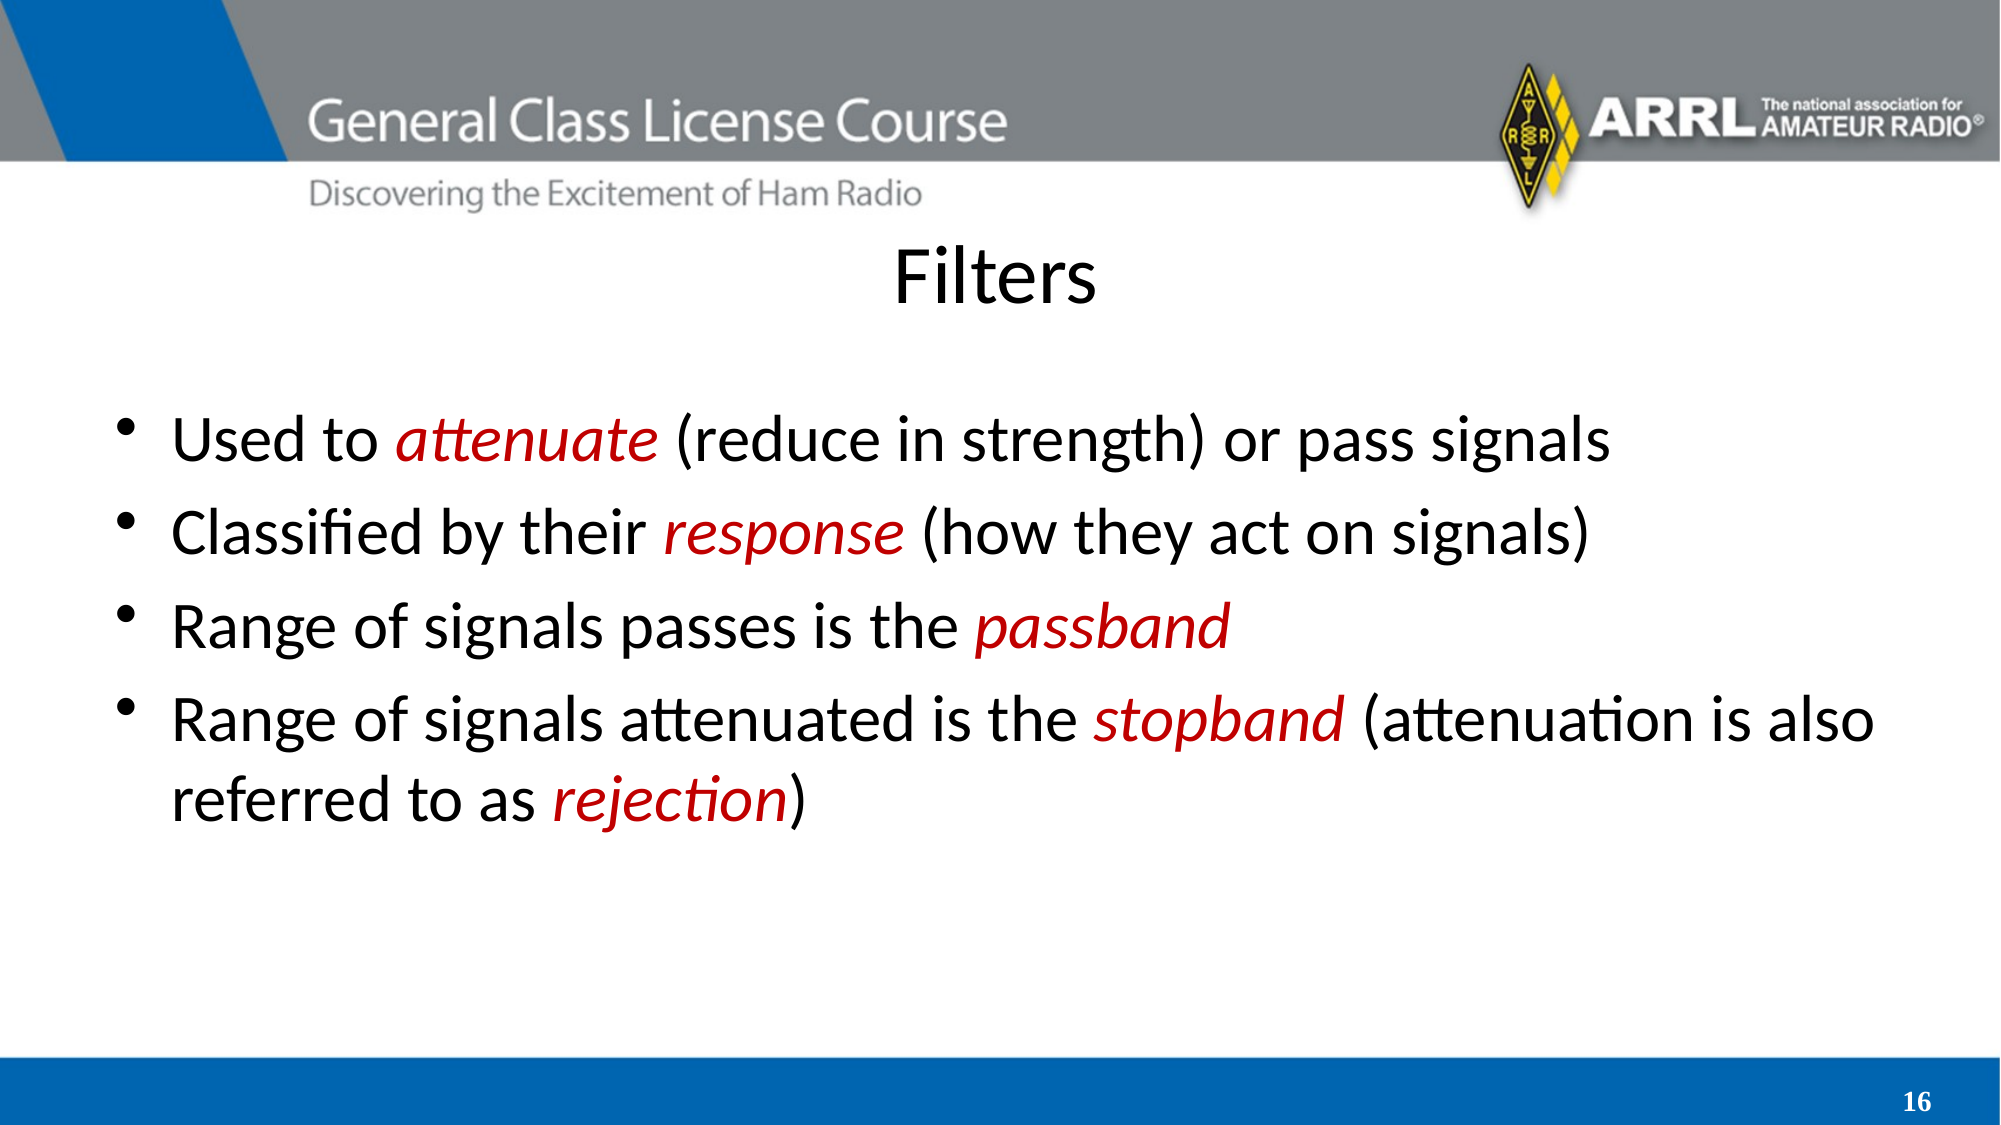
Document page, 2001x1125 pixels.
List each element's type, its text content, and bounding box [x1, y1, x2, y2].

picture [0, 0, 2001, 1125]
list Used to attenuate (reduce in strength) or pass signals Classified by their response (how they act on signals) Range of signals passes is the passband Range of signals attenuated is the stopband (attenuation is also referred to as rejection) [99, 387, 1900, 1075]
title Filters [96, 212, 1897, 356]
